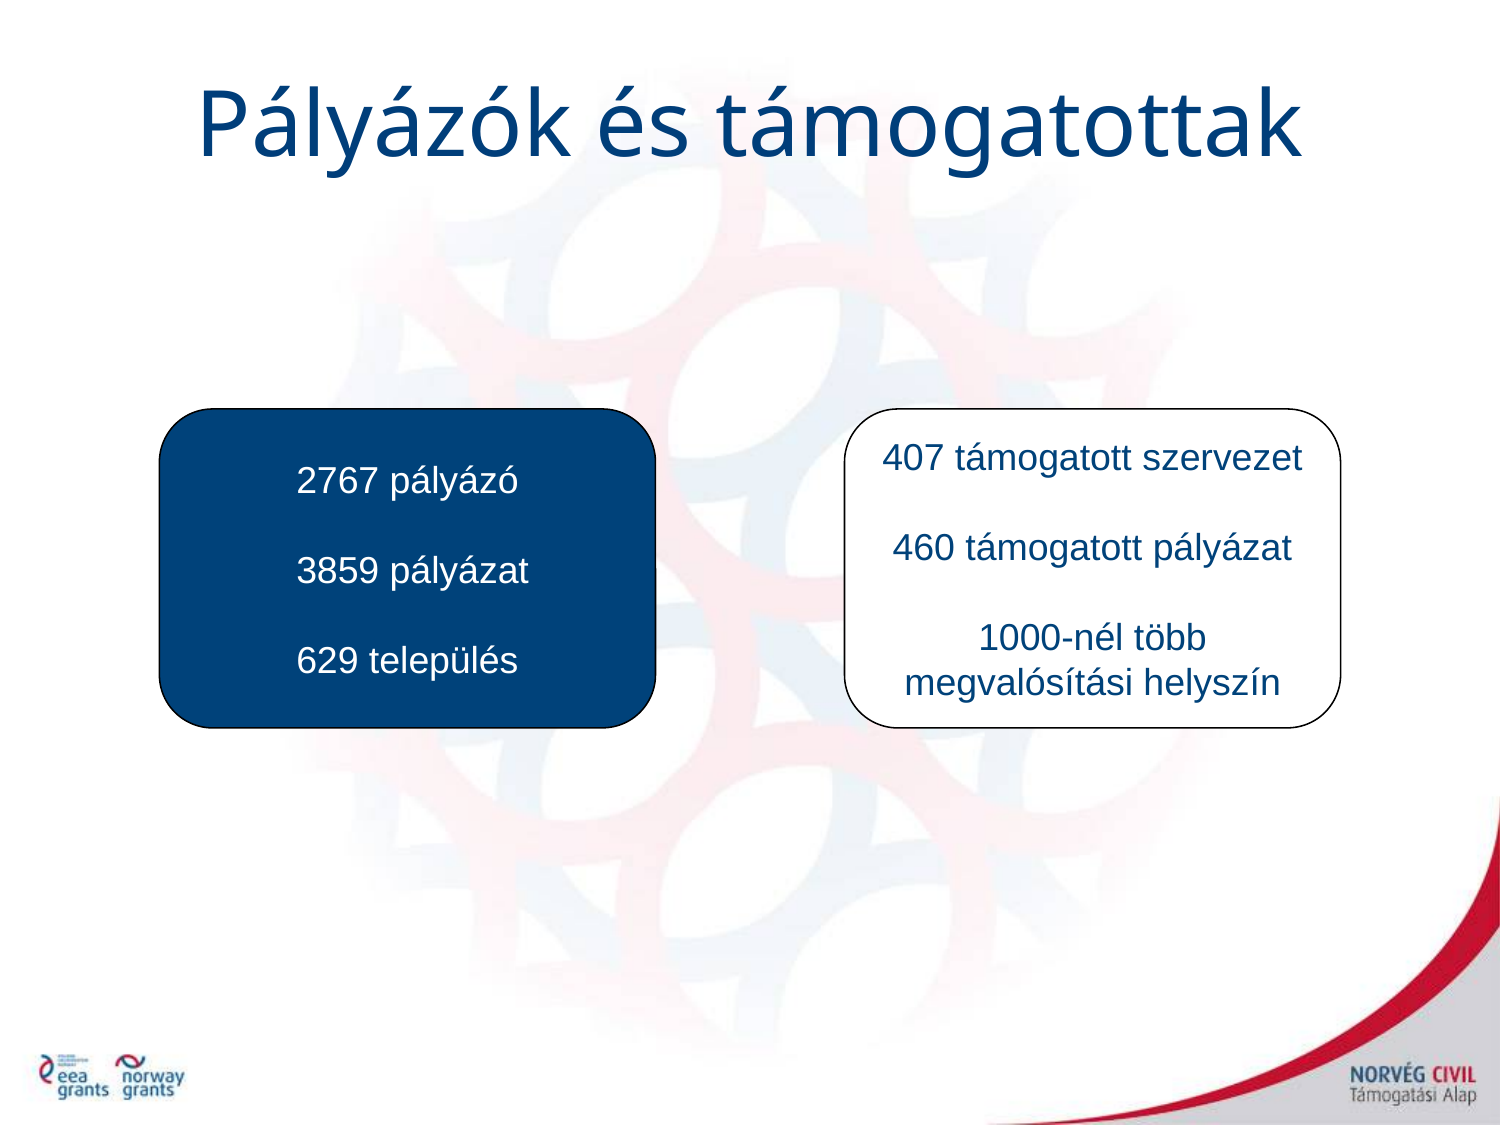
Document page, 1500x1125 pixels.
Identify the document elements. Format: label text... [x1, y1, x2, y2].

text_box Pályázók és támogatottak [41, 31, 1459, 209]
text_box 2767 pályázó 3859 pályázat 629 település [159, 408, 656, 728]
text_box 407 támogatott szervezet 460 támogatott pályázat 1000-nél több megvalósítási helyszín [844, 408, 1341, 728]
picture [0, 0, 1500, 1125]
